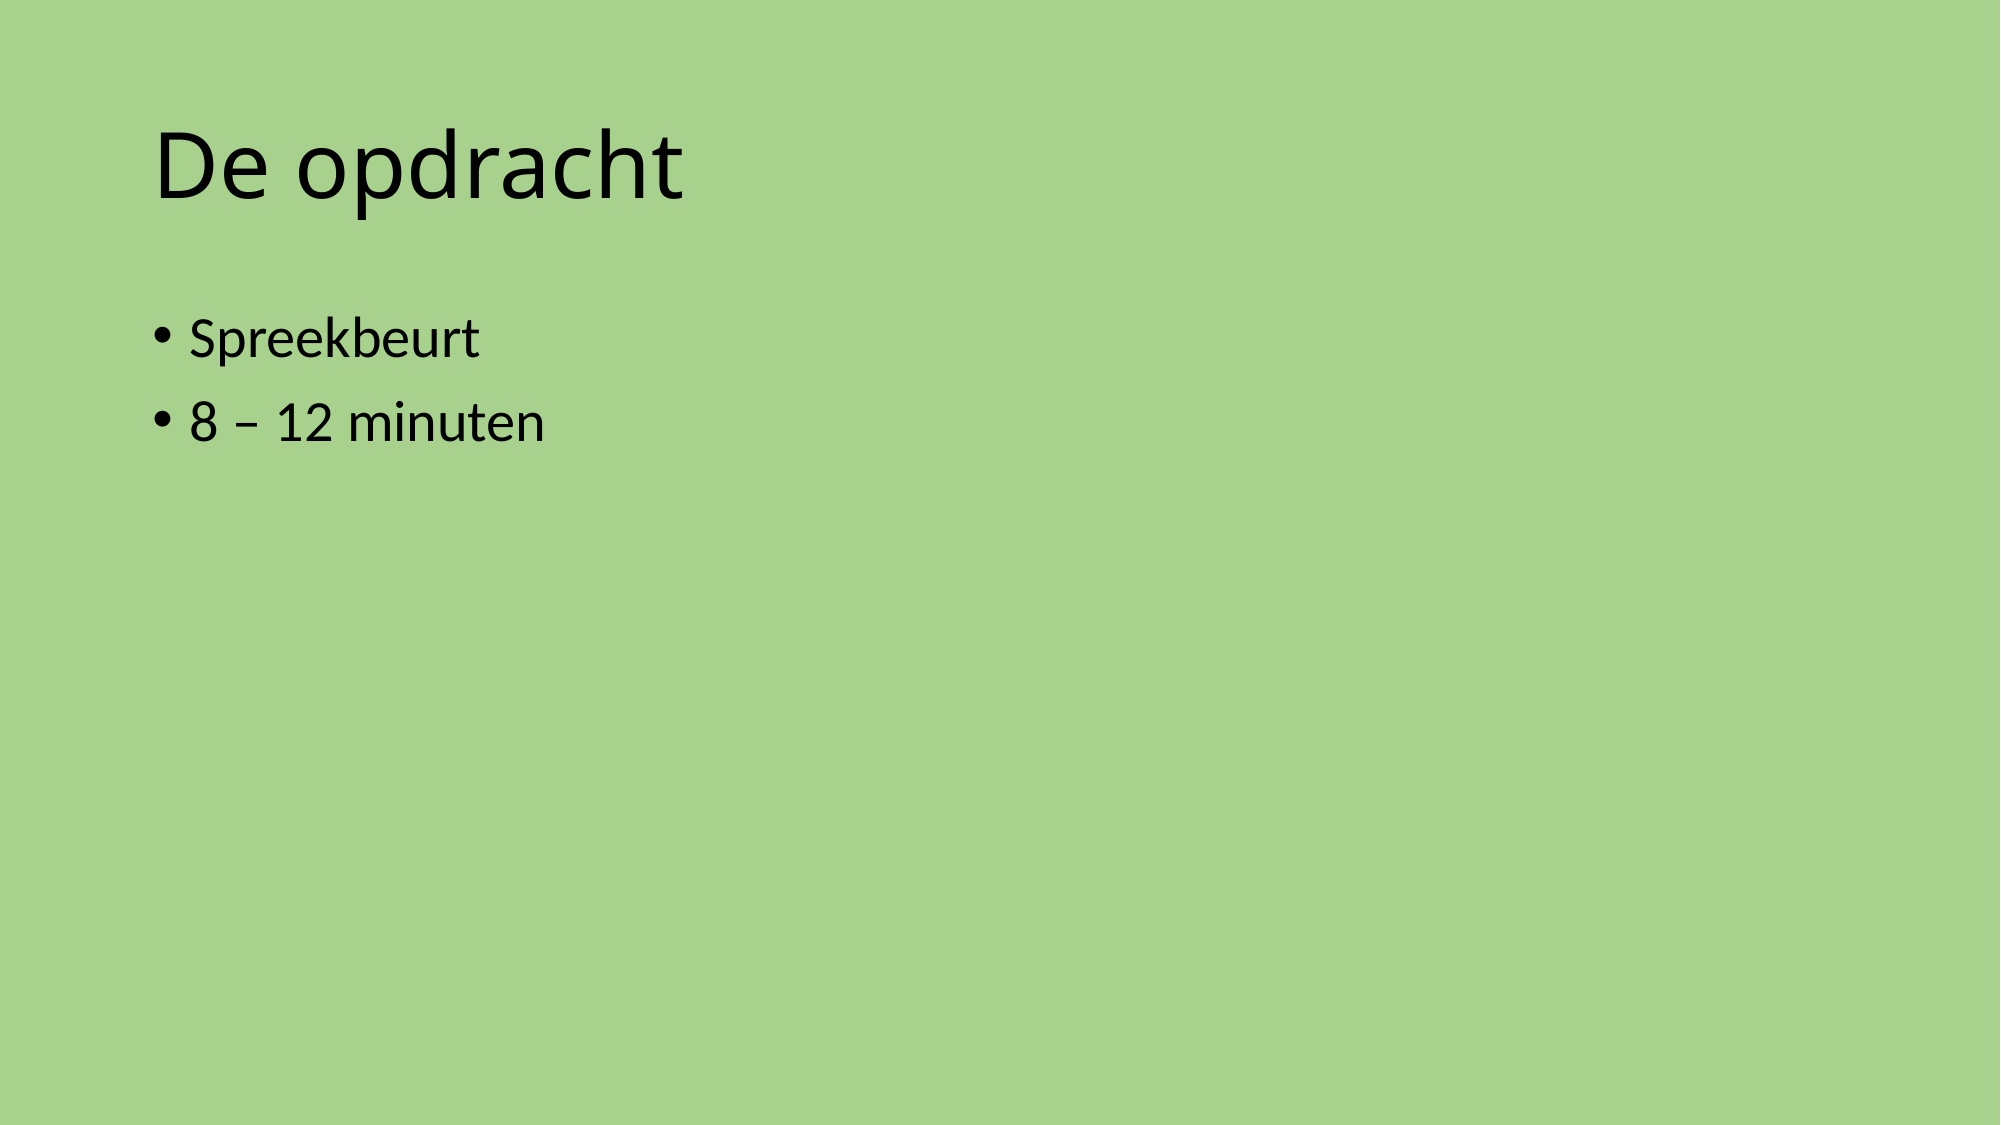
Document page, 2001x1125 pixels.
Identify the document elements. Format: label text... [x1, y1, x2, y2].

title De opdracht [137, 59, 1863, 278]
list Spreekbeurt 8 – 12 minuten [137, 299, 1863, 1014]
